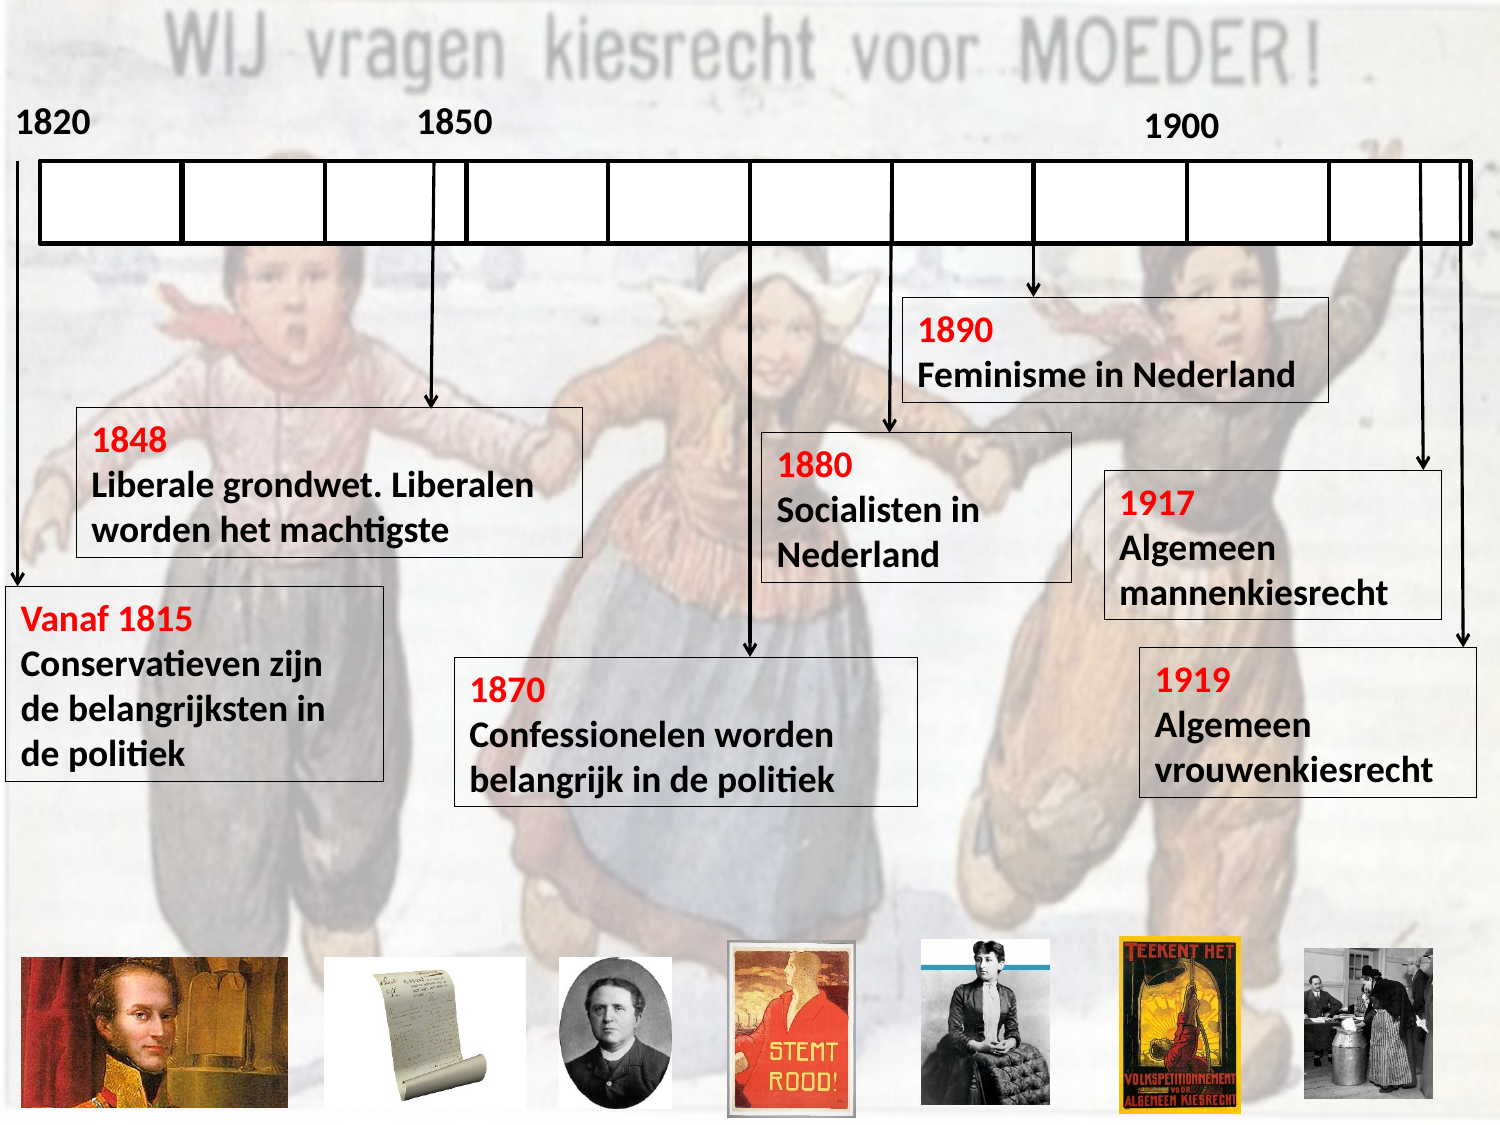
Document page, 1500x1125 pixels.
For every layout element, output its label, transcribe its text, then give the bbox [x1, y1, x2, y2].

text_box 1820 [0, 89, 113, 150]
text_box 1890 Feminisme in Nederland [902, 297, 1329, 403]
text_box 1870 Confessionelen worden belangrijk in de politiek [454, 657, 918, 807]
picture [1304, 947, 1434, 1099]
picture [21, 957, 288, 1108]
picture [558, 957, 672, 1109]
picture [1119, 936, 1241, 1115]
text_box [468, 159, 610, 246]
text_box 1919 Algemeen vrouwenkiesrecht [1139, 647, 1477, 798]
picture [726, 940, 856, 1118]
text_box 1848 Liberale grondwet. Liberalen worden het machtigste [76, 407, 583, 558]
text_box [38, 159, 184, 246]
text_box [327, 159, 468, 246]
text_box 1850 [401, 89, 514, 150]
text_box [1459, 160, 1464, 648]
text_box [894, 159, 1035, 246]
text_box [752, 159, 894, 246]
text_box [610, 159, 752, 246]
text_box [1185, 159, 1331, 246]
text_box Vanaf 1815 Conservatieven zijn de belangrijksten in de politiek [5, 586, 384, 782]
text_box 1917 Algemeen mannenkiesrecht [1104, 470, 1442, 620]
picture [324, 957, 526, 1109]
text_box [430, 160, 435, 410]
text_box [1420, 160, 1424, 471]
picture [921, 938, 1050, 1106]
text_box [1331, 159, 1473, 246]
text_box [1035, 159, 1185, 246]
text_box [184, 159, 327, 246]
text_box 1900 [1128, 93, 1241, 153]
text_box 1880 Socialisten in Nederland [761, 432, 1072, 583]
